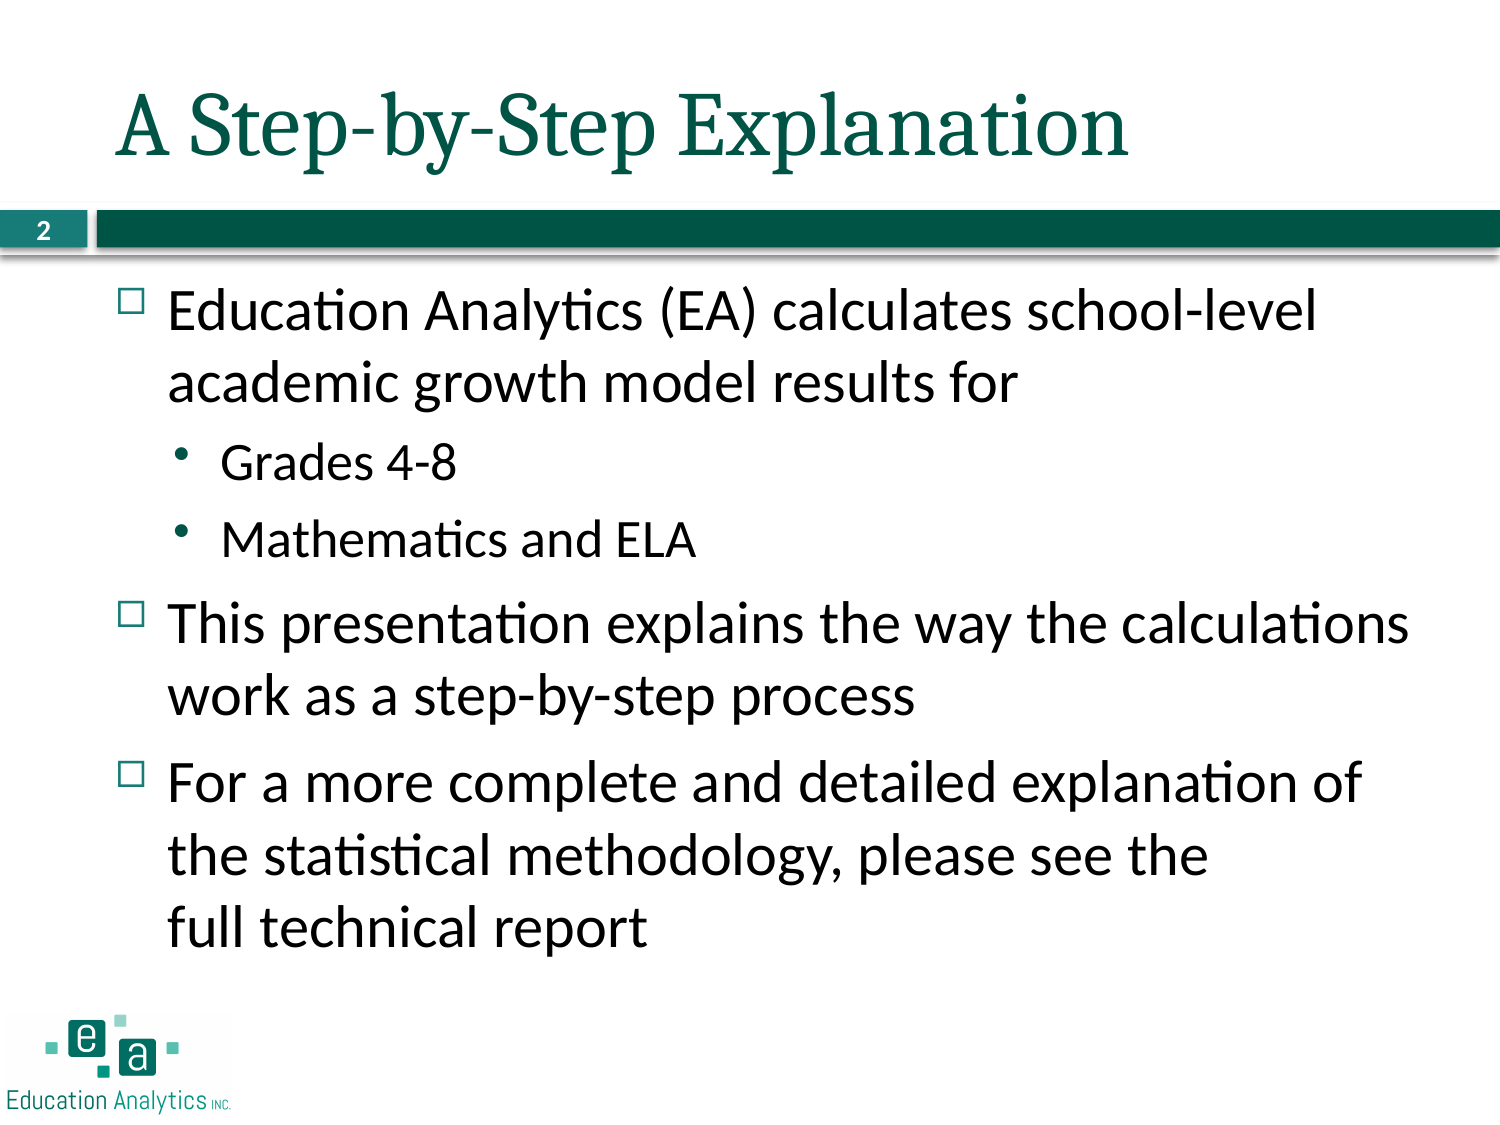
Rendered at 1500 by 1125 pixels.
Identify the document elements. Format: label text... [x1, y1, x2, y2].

slide_number 2 [0, 208, 88, 249]
list Education Analytics (EA) calculates school-level academic growth model results for Grades 4-8 Mathematics and ELA This presentation explains the way the calculations work as a step-by-step process For a more complete and detailed explanation of the statistical methodology, please see the full technical report [100, 262, 1438, 1000]
title A Step-by-Step Explanation [100, 37, 1438, 200]
picture [6, 1013, 232, 1116]
